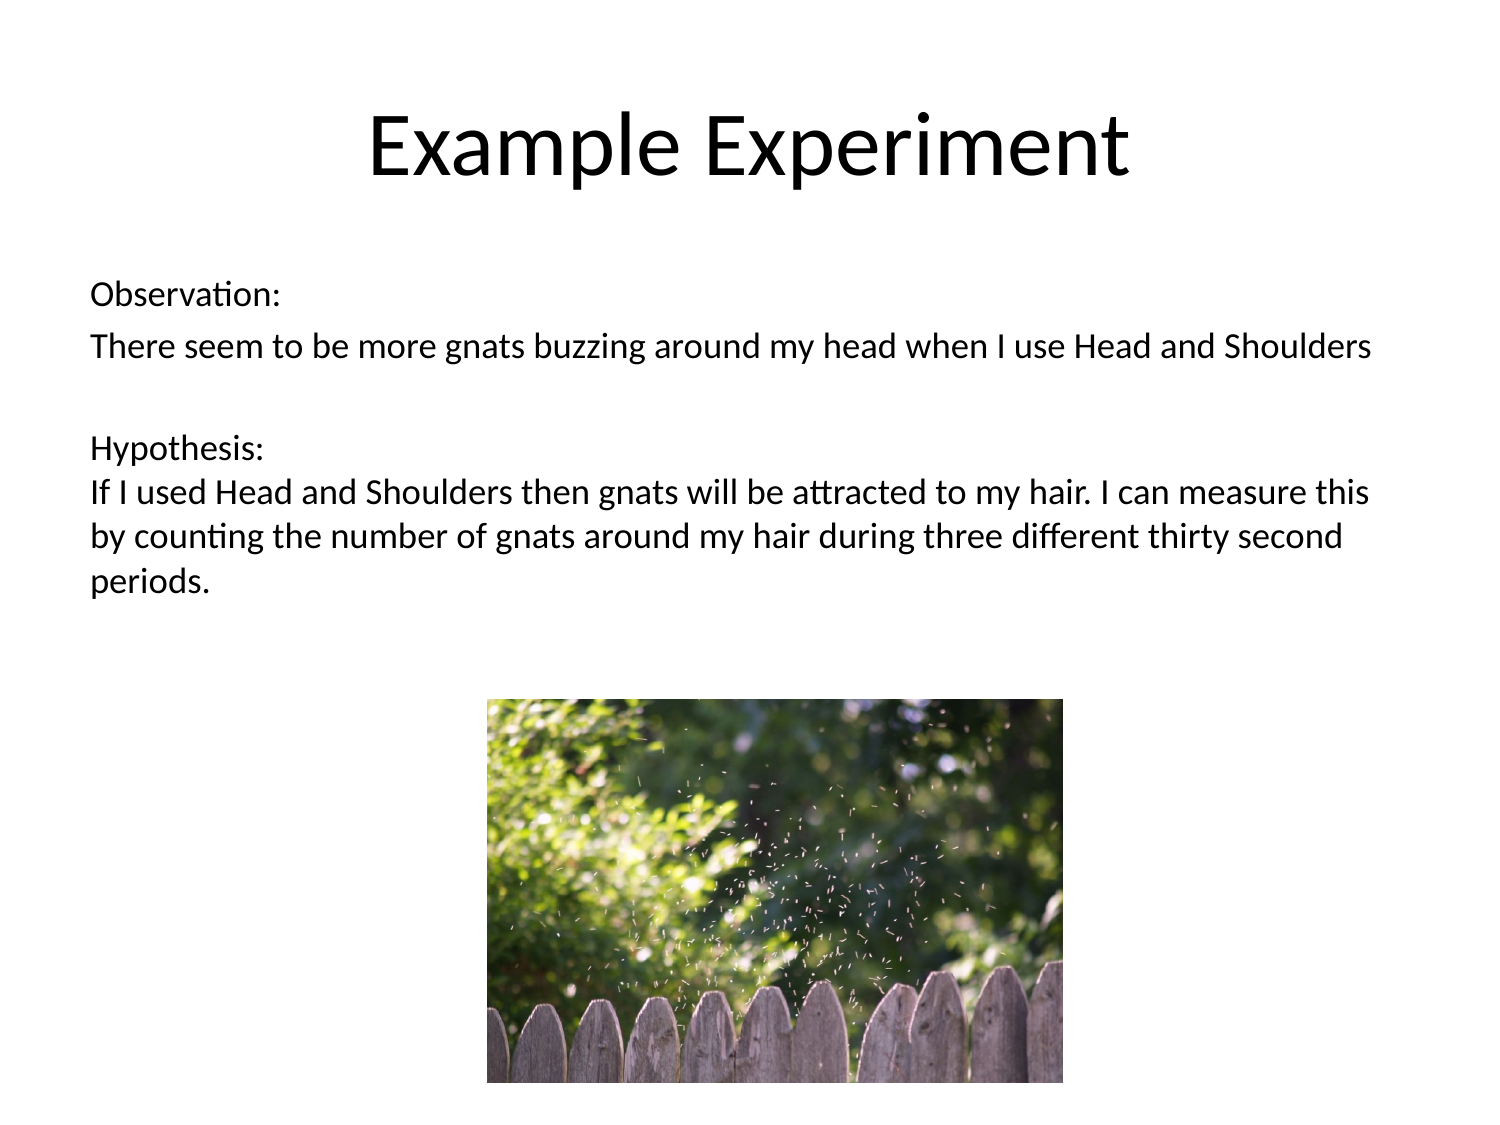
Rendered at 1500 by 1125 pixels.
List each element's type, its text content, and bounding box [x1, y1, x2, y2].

picture [487, 699, 1063, 1083]
list Observation: There seem to be more gnats buzzing around my head when I use Head and Shoulders Hypothesis: If I used Head and Shoulders then gnats will be attracted to my hair. I can measure this by counting the number of gnats around my hair during three different thirty second periods. [75, 262, 1413, 650]
title Example Experiment [75, 45, 1425, 233]
